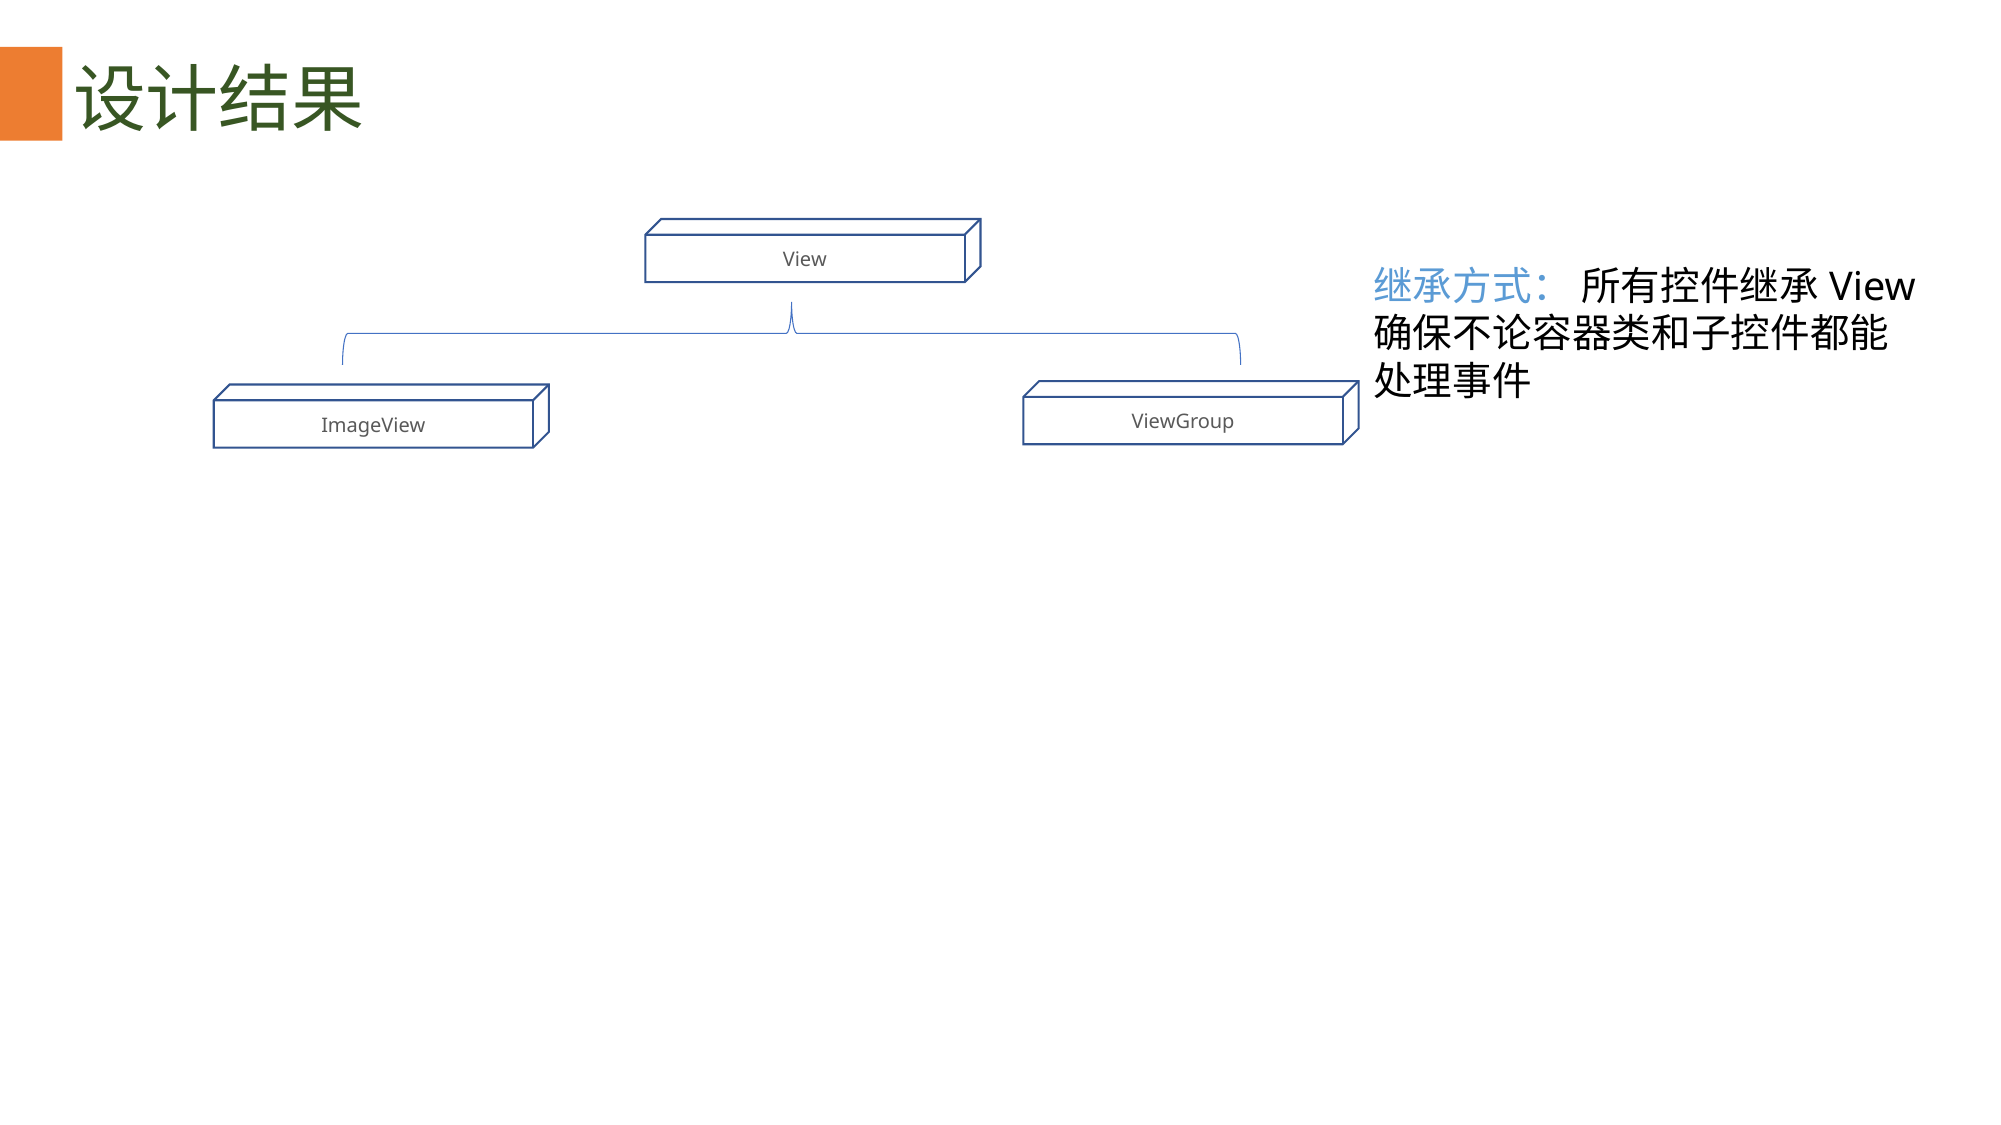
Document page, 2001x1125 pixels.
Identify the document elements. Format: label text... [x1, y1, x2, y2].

text_box View [644, 217, 982, 284]
text_box 设计结果 [62, 47, 1938, 144]
text_box ImageView [212, 383, 550, 449]
text_box ViewGroup [1022, 380, 1360, 446]
text_box [341, 301, 1242, 365]
text_box 继承方式： 所有控件继承View 确保不论容器类和子控件都能 处理事件 [1358, 253, 1985, 411]
